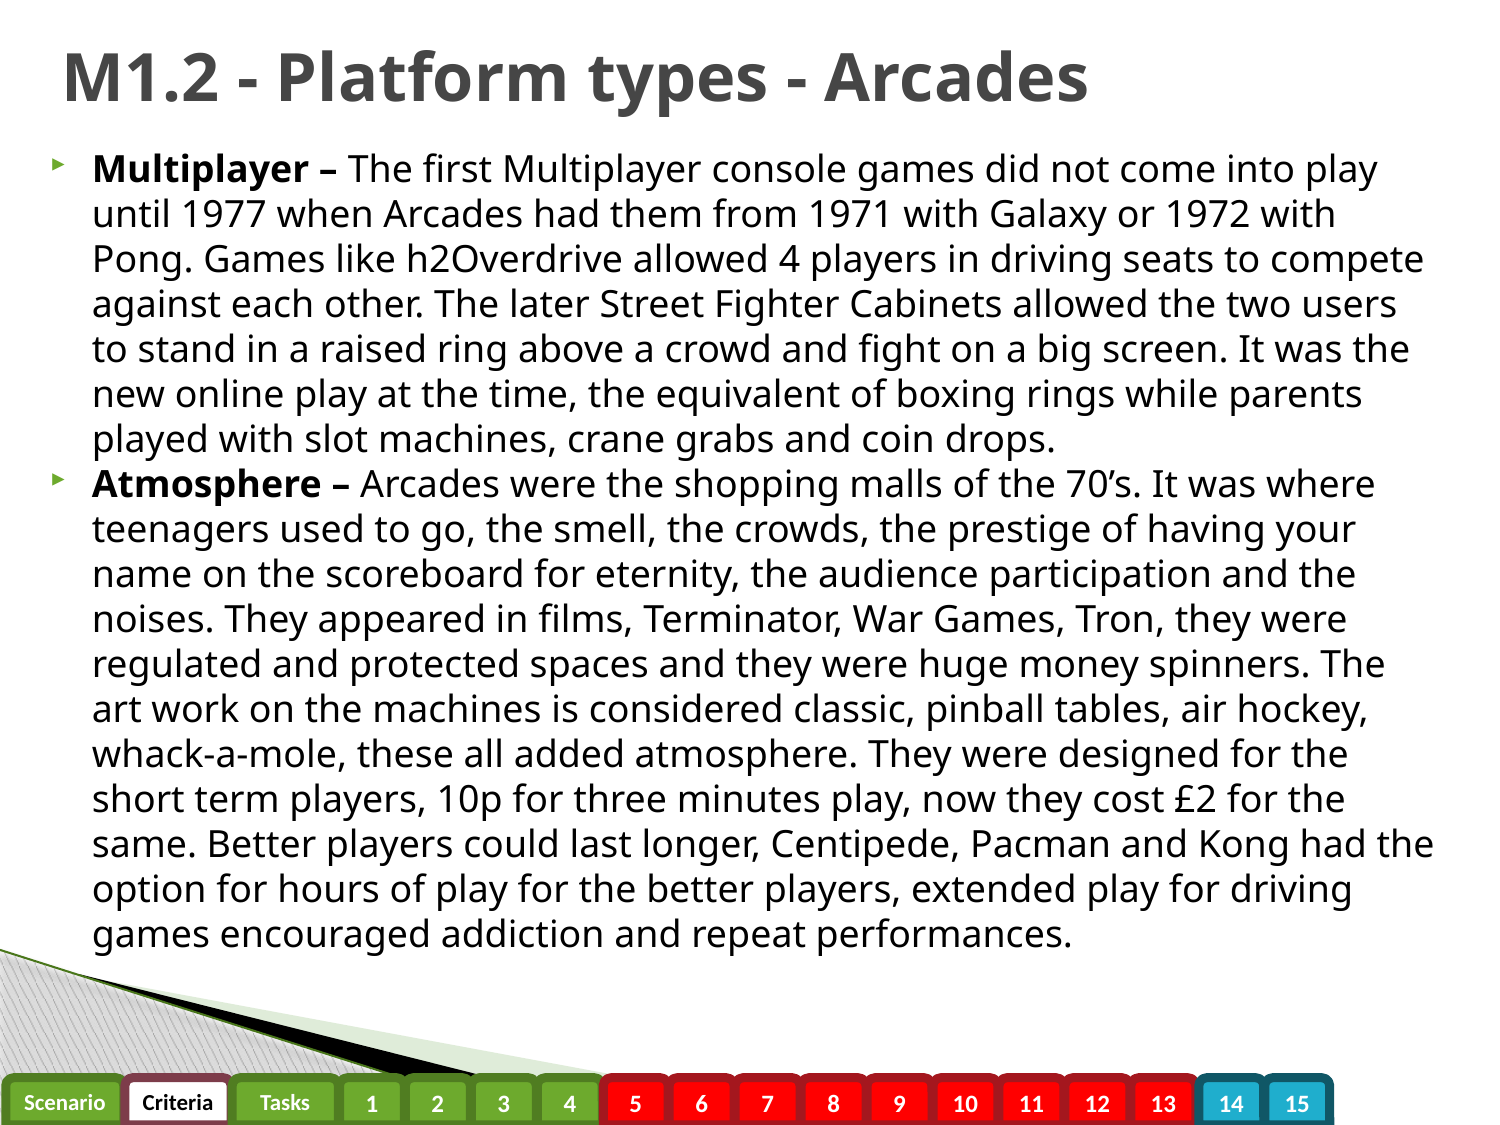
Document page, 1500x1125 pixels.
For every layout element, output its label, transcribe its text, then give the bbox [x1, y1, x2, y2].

list Multiplayer – The first Multiplayer console games did not come into play until 1977 when Arcades had them from 1971 with Galaxy or 1972 with Pong. Games like h2Overdrive allowed 4 players in driving seats to compete against each other. The later Street Fighter Cabinets allowed the two users to stand in a raised ring above a crowd and fight on a big screen. It was the new online play at the time, the equivalent of boxing rings while parents played with slot machines, crane grabs and coin drops. Atmosphere – Arcades were the shopping malls of the 70’s. It was where teenagers used to go, the smell, the crowds, the prestige of having your name on the scoreboard for eternity, the audience participation and the noises. They appeared in films, Terminator, War Games, Tron, they were regulated and protected spaces and they were huge money spinners. The art work on the machines is considered classic, pinball tables, air hockey, whack-a-mole, these all added atmosphere. They were designed for the short term players, 10p for three minutes play, now they cost £2 for the same. Better players could last longer, Centipede, Pacman and Kong had the option for hours of play for the better players, extended play for driving games encouraged addiction and repeat performances. [35, 137, 1454, 1067]
title M1.2 - Platform types - Arcades [46, 11, 1459, 138]
